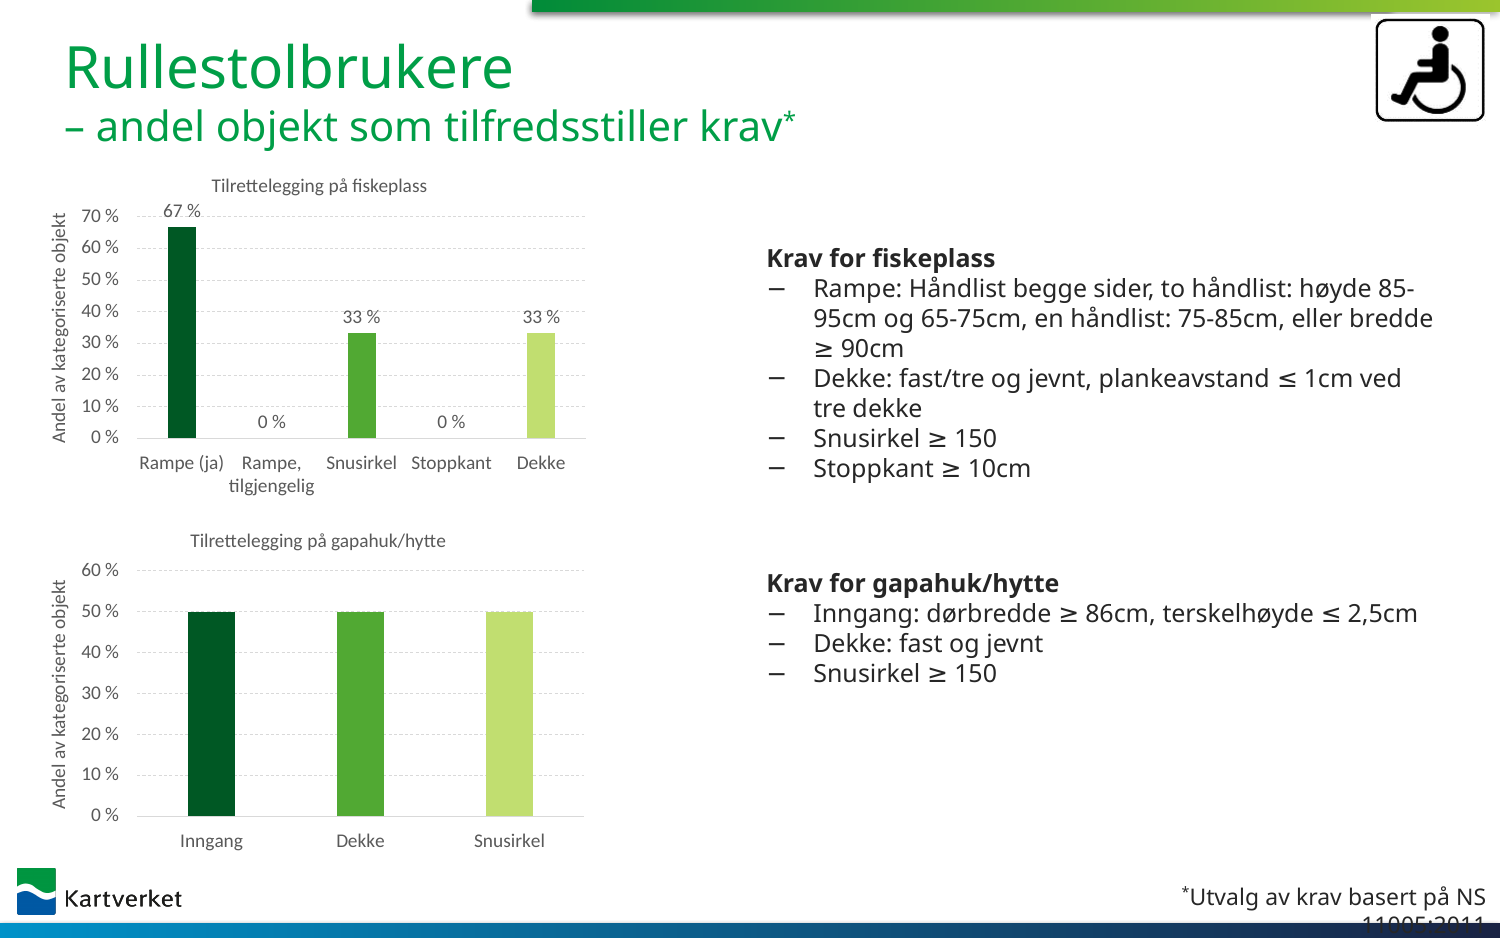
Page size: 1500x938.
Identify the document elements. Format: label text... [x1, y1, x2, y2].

picture [41, 166, 598, 505]
text_box Krav for fiskeplass Rampe: Håndlist begge sider, to håndlist: høyde 85-95cm og 65-75cm, en håndlist: 75-85cm, eller bredde ≥ 90cm Dekke: fast/tre og jevnt, plankeavstand ≤ 1cm ved tre dekke Snusirkel ≥ 150 Stoppkant ≥ 10cm [751, 235, 1452, 490]
text_box Rullestolbrukere – andel objekt som tilfredsstiller krav* [49, 29, 1431, 158]
picture [41, 520, 596, 859]
text_box *Utvalg av krav basert på NS 11005:2011 [1068, 873, 1500, 938]
picture [1371, 13, 1491, 127]
text_box Krav for gapahuk/hytte Inngang: dørbredde ≥ 86cm, terskelhøyde ≤ 2,5cm Dekke: fast og jevnt Snusirkel ≥ 150 [751, 560, 1452, 695]
